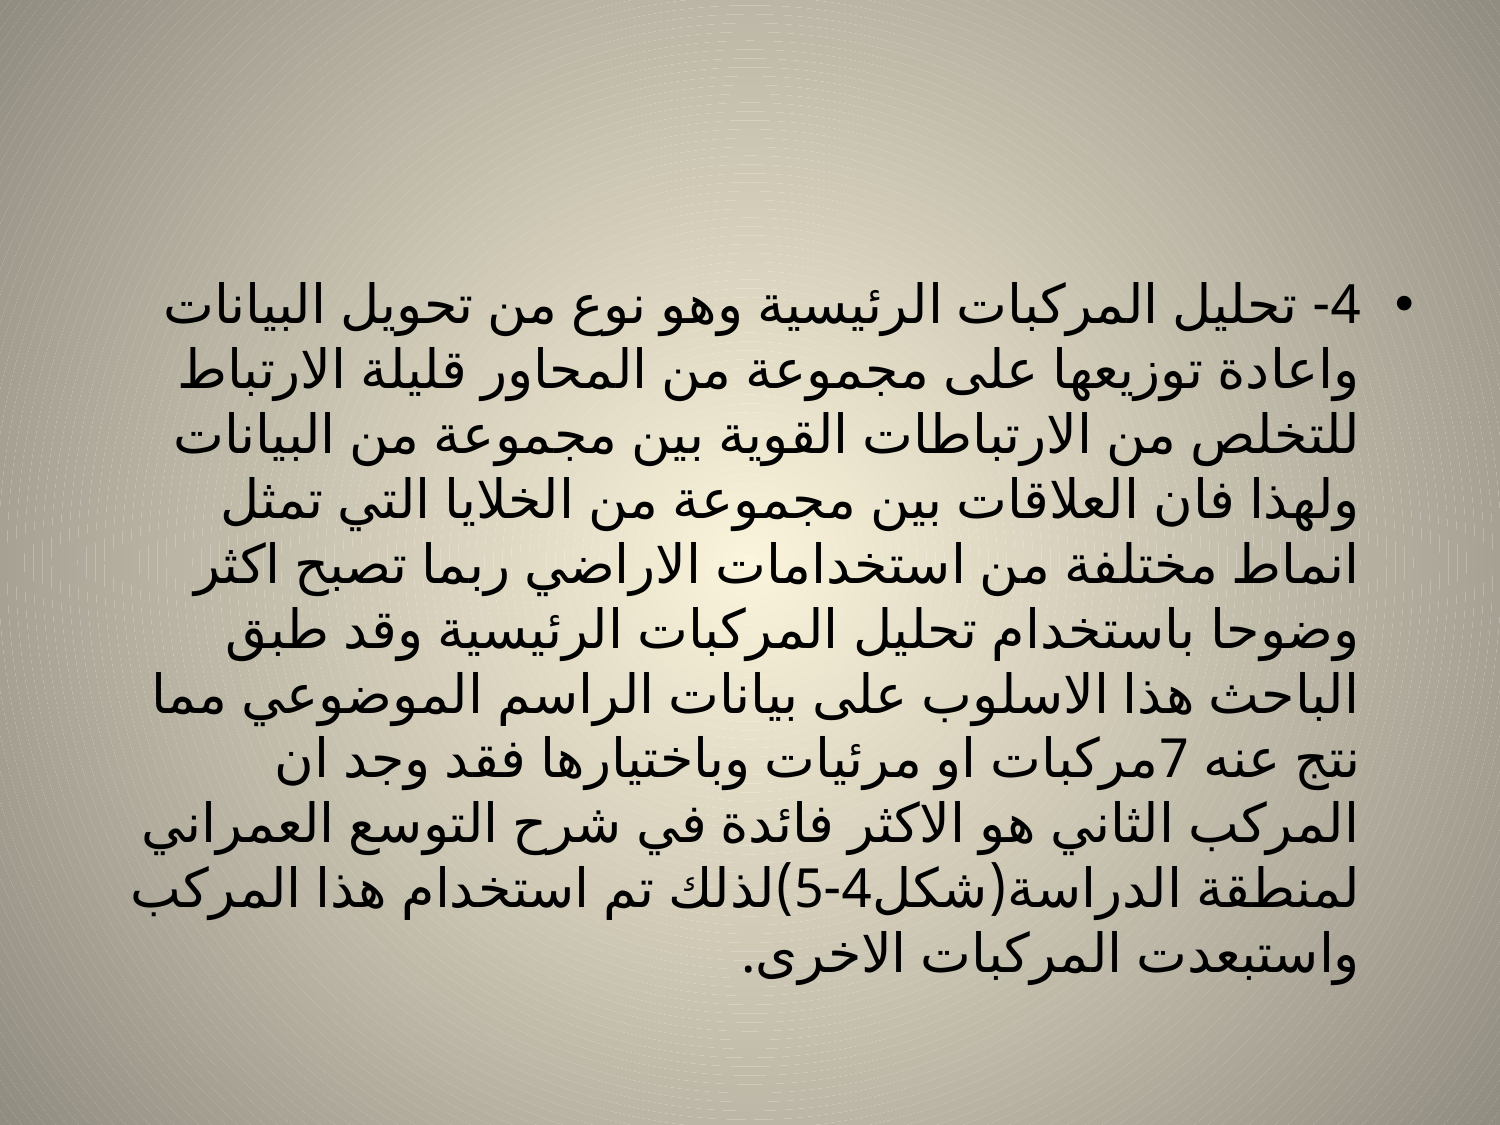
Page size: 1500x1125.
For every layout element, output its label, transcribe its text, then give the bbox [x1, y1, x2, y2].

list 4- تحليل المركبات الرئيسية وهو نوع من تحويل البيانات واعادة توزيعها على مجموعة من المحاور قليلة الارتباط للتخلص من الارتباطات القوية بين مجموعة من البيانات ولهذا فان العلاقات بين مجموعة من الخلايا التي تمثل انماط مختلفة من استخدامات الاراضي ربما تصبح اكثر وضوحا باستخدام تحليل المركبات الرئيسية وقد طبق الباحث هذا الاسلوب على بيانات الراسم الموضوعي مما نتج عنه 7مركبات او مرئيات وباختيارها فقد وجد ان المركب الثاني هو الاكثر فائدة في شرح التوسع العمراني لمنطقة الدراسة(شكل4-5)لذلك تم استخدام هذا المركب واستبعدت المركبات الاخرى. [75, 262, 1425, 1005]
